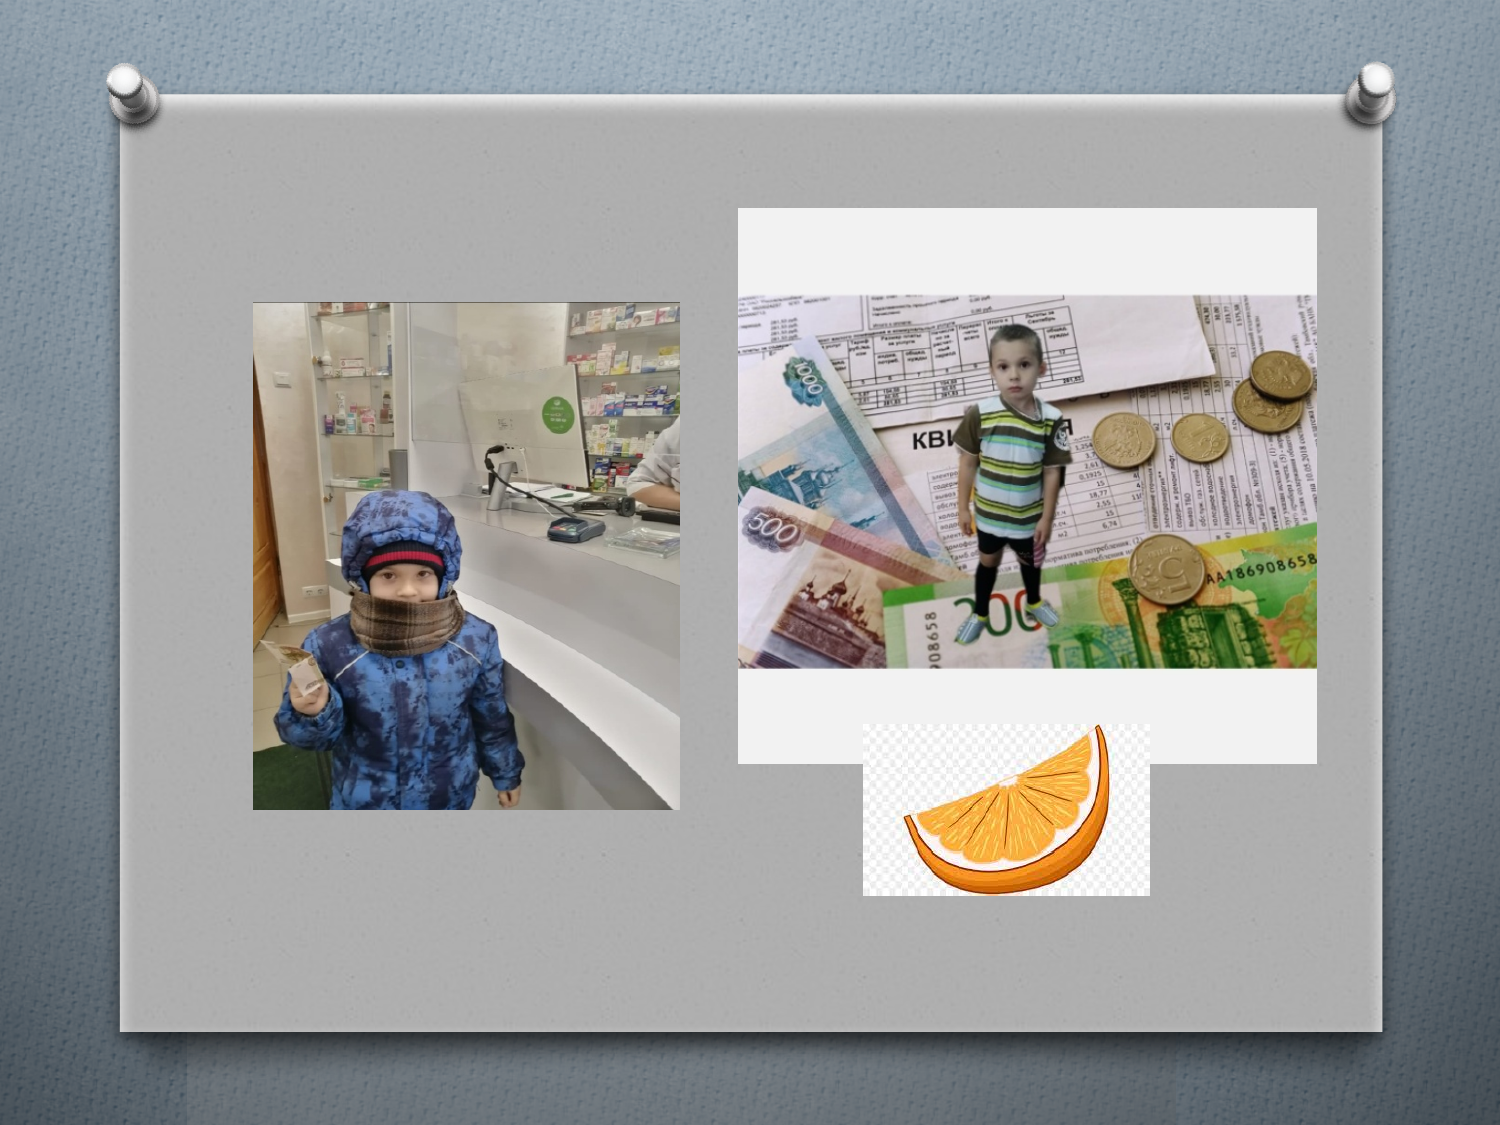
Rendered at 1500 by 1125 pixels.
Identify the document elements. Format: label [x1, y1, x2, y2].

picture [75, 29, 198, 153]
picture [737, 207, 1318, 896]
picture [253, 302, 680, 811]
picture [1317, 35, 1439, 156]
